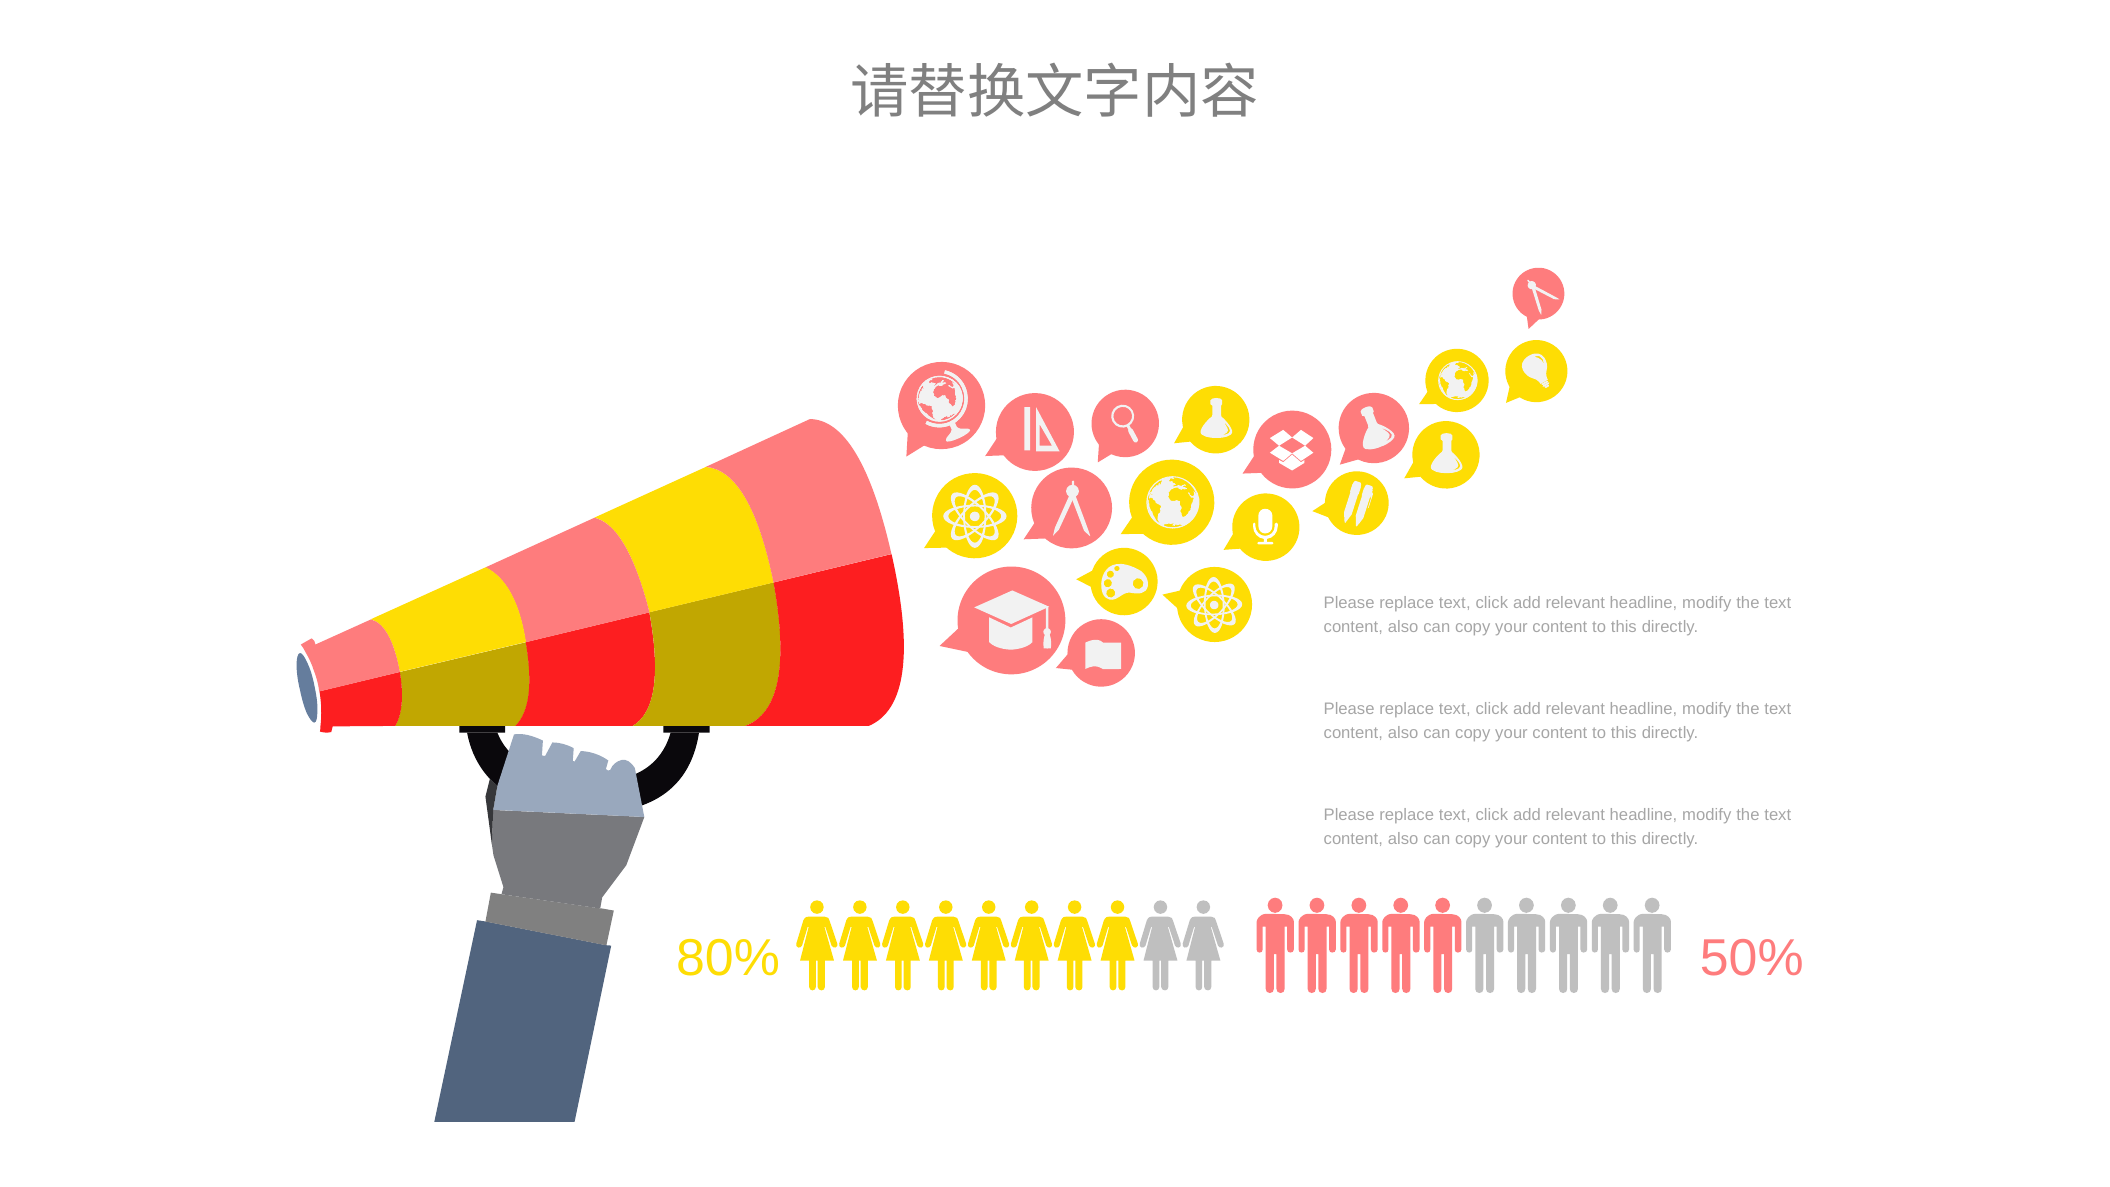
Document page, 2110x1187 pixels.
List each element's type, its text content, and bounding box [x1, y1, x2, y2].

text_box Please replace text, click add relevant headline, modify the text content, also can copy your content to this directly. [1323, 693, 1826, 742]
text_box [1256, 897, 1671, 994]
text_box 请替换文字内容 [820, 32, 1289, 124]
text_box Please replace text, click add relevant headline, modify the text content, also can copy your content to this directly. [1569, 587, 1826, 636]
text_box 50% [1699, 911, 1805, 986]
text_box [884, 267, 1569, 687]
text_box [296, 419, 914, 1122]
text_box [795, 900, 1225, 991]
text_box Please replace text, click add relevant headline, modify the text content, also can copy your content to this directly. [1323, 799, 1826, 848]
